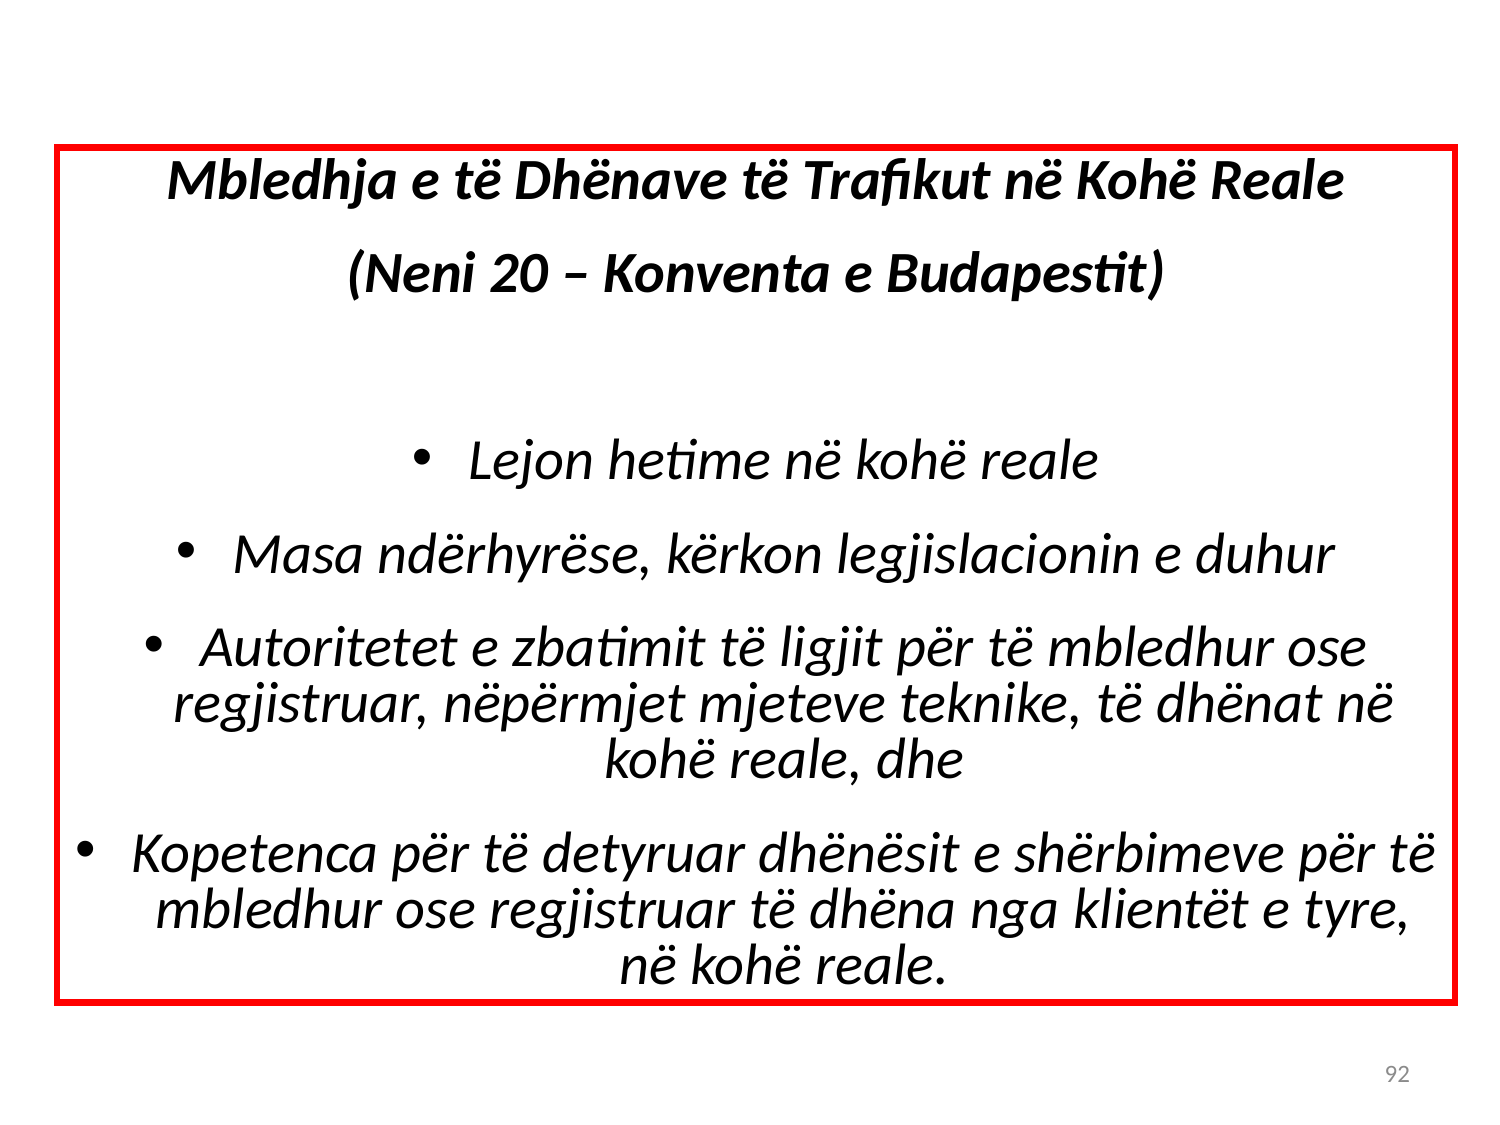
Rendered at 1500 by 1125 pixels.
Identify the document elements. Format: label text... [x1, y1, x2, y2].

slide_number 92 [1074, 1042, 1425, 1103]
text_box Mbledhja e të Dhënave të Trafikut në Kohë Reale (Neni 20 – Konventa e Budapestit) Lejon hetime në kohë reale Masa ndërhyrëse, kërkon legjislacionin e duhur Autoritetet e zbatimit të ligjit për të mbledhur ose regjistruar, nëpërmjet mjeteve teknike, të dhënat në kohë reale, dhe Kopetenca për të detyruar dhënësit e shërbimeve për të mbledhur ose regjistruar të dhëna nga klientët e tyre, në kohë reale. [57, 147, 1455, 1003]
